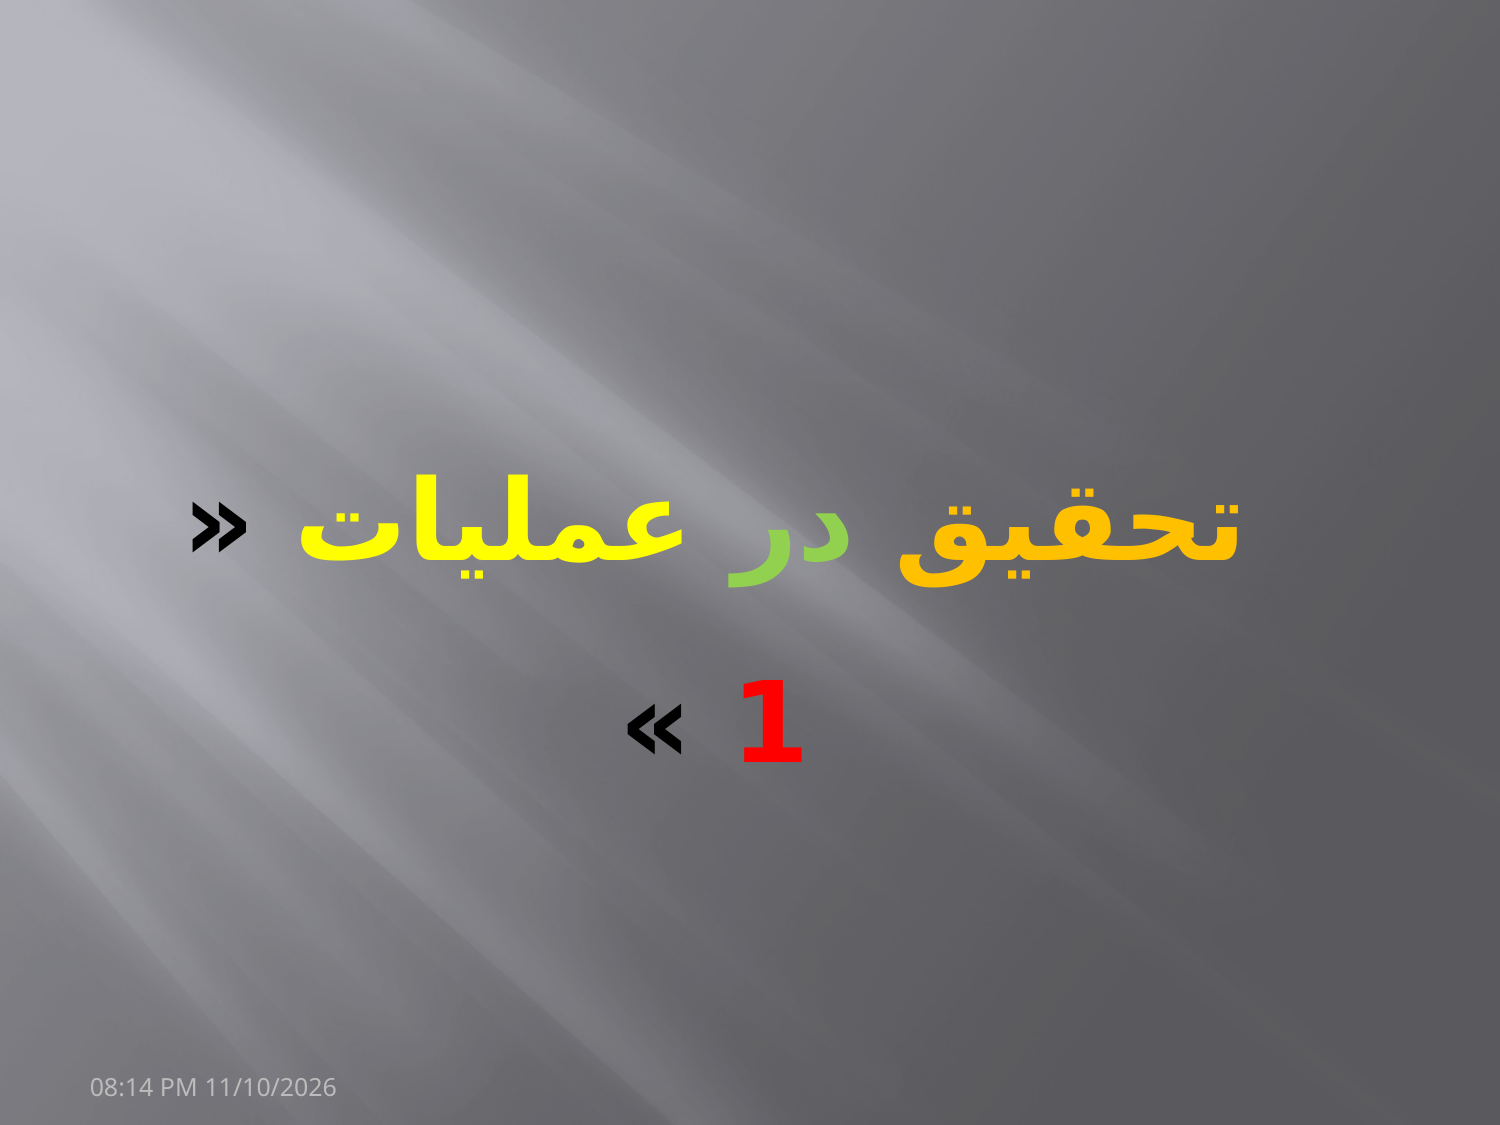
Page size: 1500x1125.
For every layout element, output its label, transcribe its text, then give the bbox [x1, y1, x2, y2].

text_box تحقیق در عملیات « 1 » [135, 373, 1294, 793]
slide_number 20/مارس/1 [75, 1052, 425, 1113]
